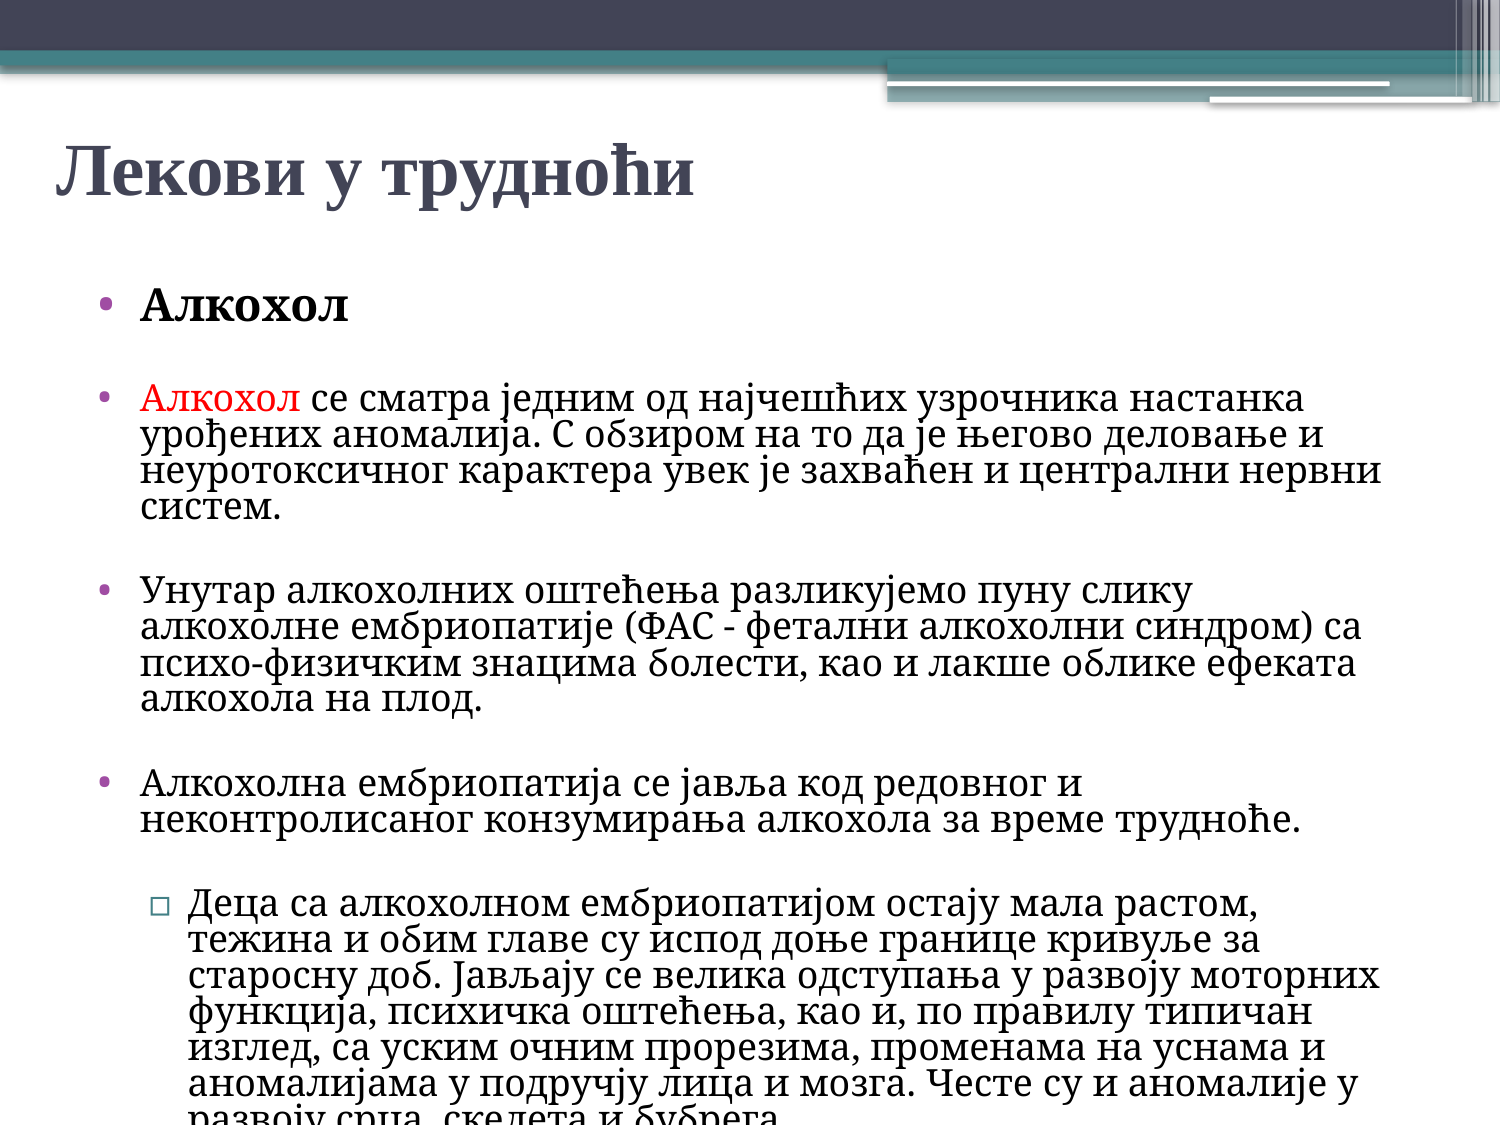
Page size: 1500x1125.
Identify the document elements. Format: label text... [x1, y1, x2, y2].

title Лекови у трудноћи [40, 77, 1392, 254]
list Алкохол Алкохол се сматра једним од најчешћих узрочникa настанка урођених аномалија. С обзиром на то да је његово деловање и неуротоксичног карактера увек је захваћен и централни нервни систем. Унутар алкохолних оштећења разликујемо пуну слику алкохолне ембриопатије (ФАС - фетални алкохолни синдром) са психо-физичким знацима болести, као и лакше облике ефеката алкохола на плод. Алкохолна ембриопатија се јавља код редовног и неконтролисаног конзумирања алкохола за време трудноће. Деца сa алкохолном ембриопатијом остају мала растом, тежина и обим главе су испод доње границе кривуље за старосну доб. Јављају сe велика одступања у развоју моторних функција, психичка оштећења, као и, по правилу типичан изглед, сa уским очним прорезима, променама на уснама и аномалијама у подручју лица и мозга. Честе су и аномалије у развоју срца, скелета и бубрега. [64, 278, 1416, 1125]
